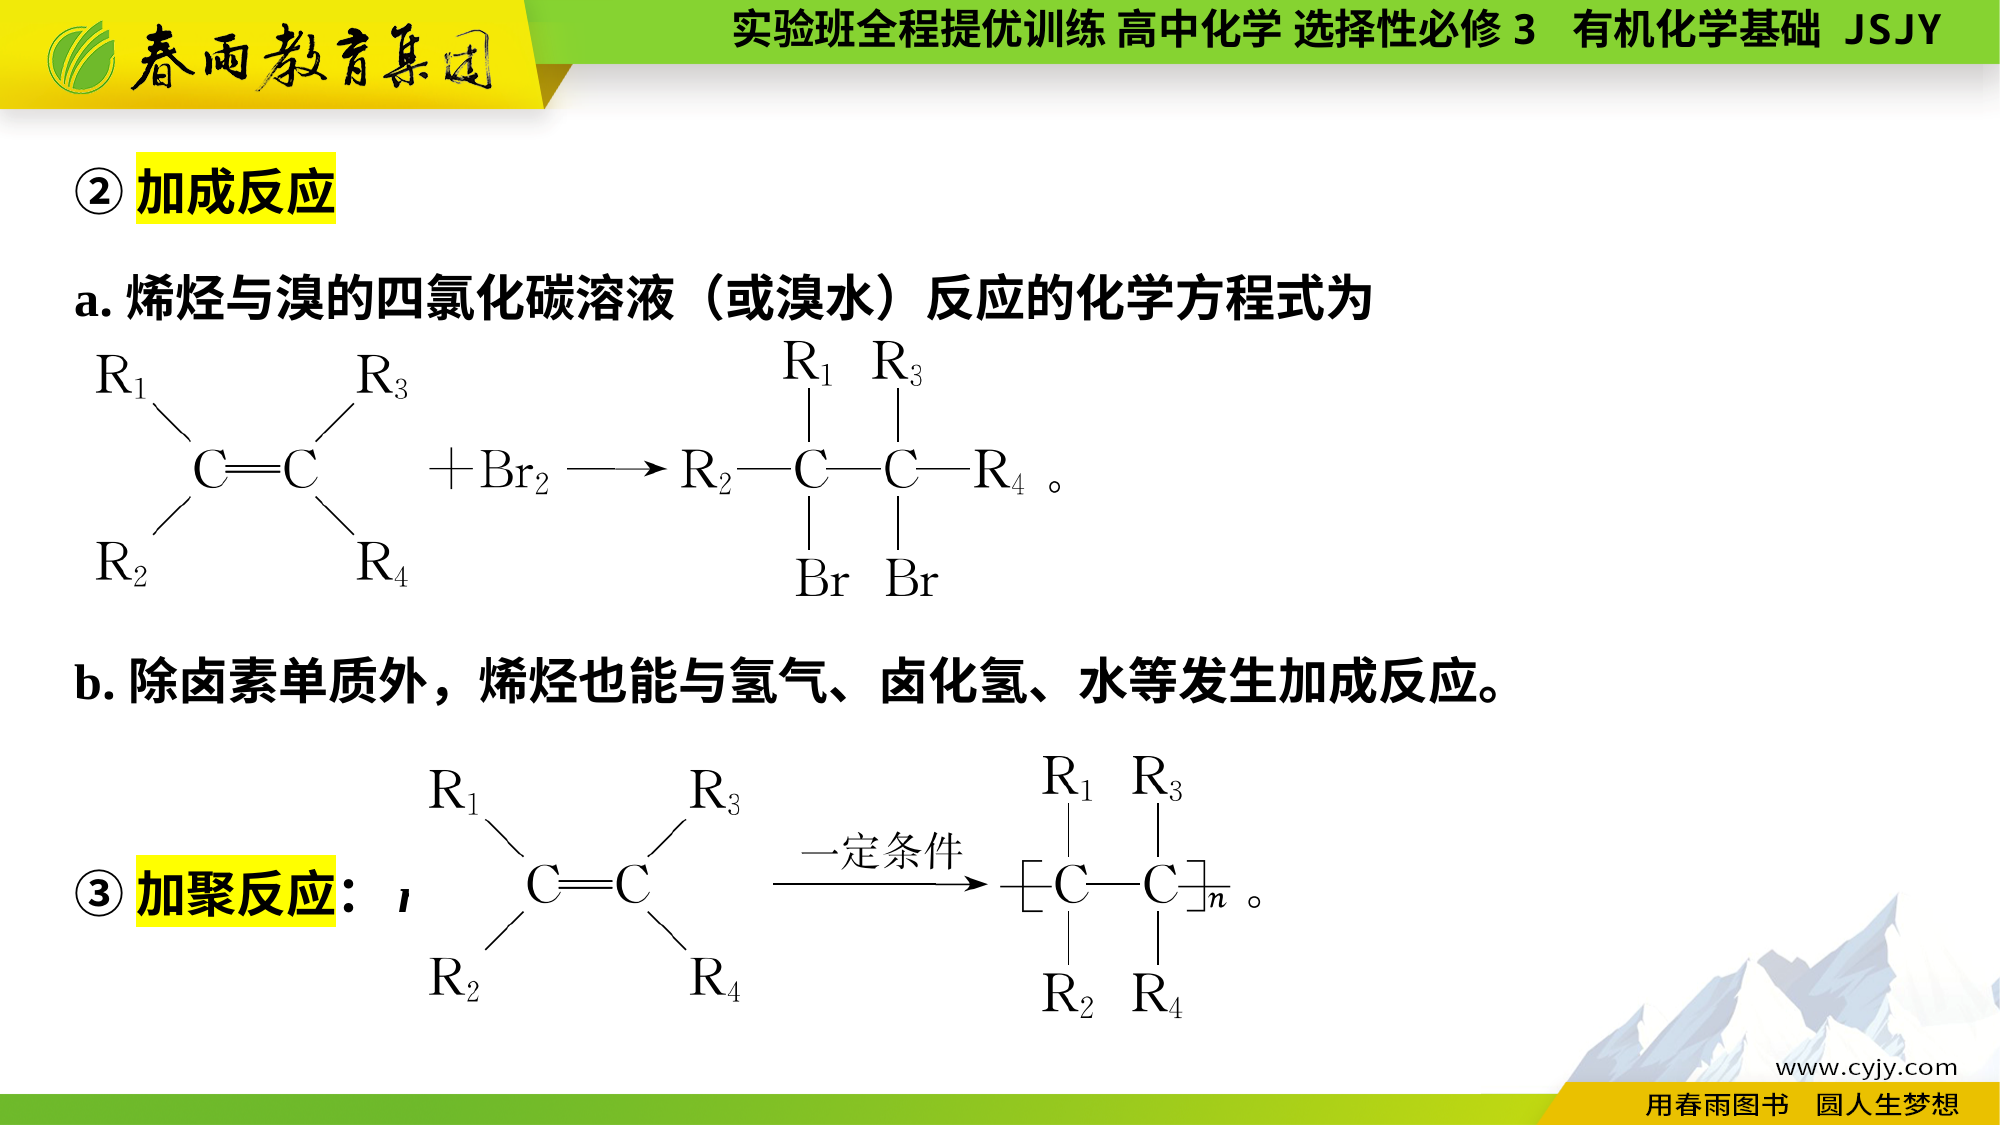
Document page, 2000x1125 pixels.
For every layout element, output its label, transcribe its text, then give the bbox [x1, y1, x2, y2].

list ②加成反应 a.烯烃与溴的四氯化碳溶液（或溴水）反应的化学方程式为 b.除卤素单质外，烯烃也能与氢气、卤化氢、水等发生加成反应。 ③加聚反应：n [59, 122, 1944, 939]
picture [0, 0, 2000, 1125]
